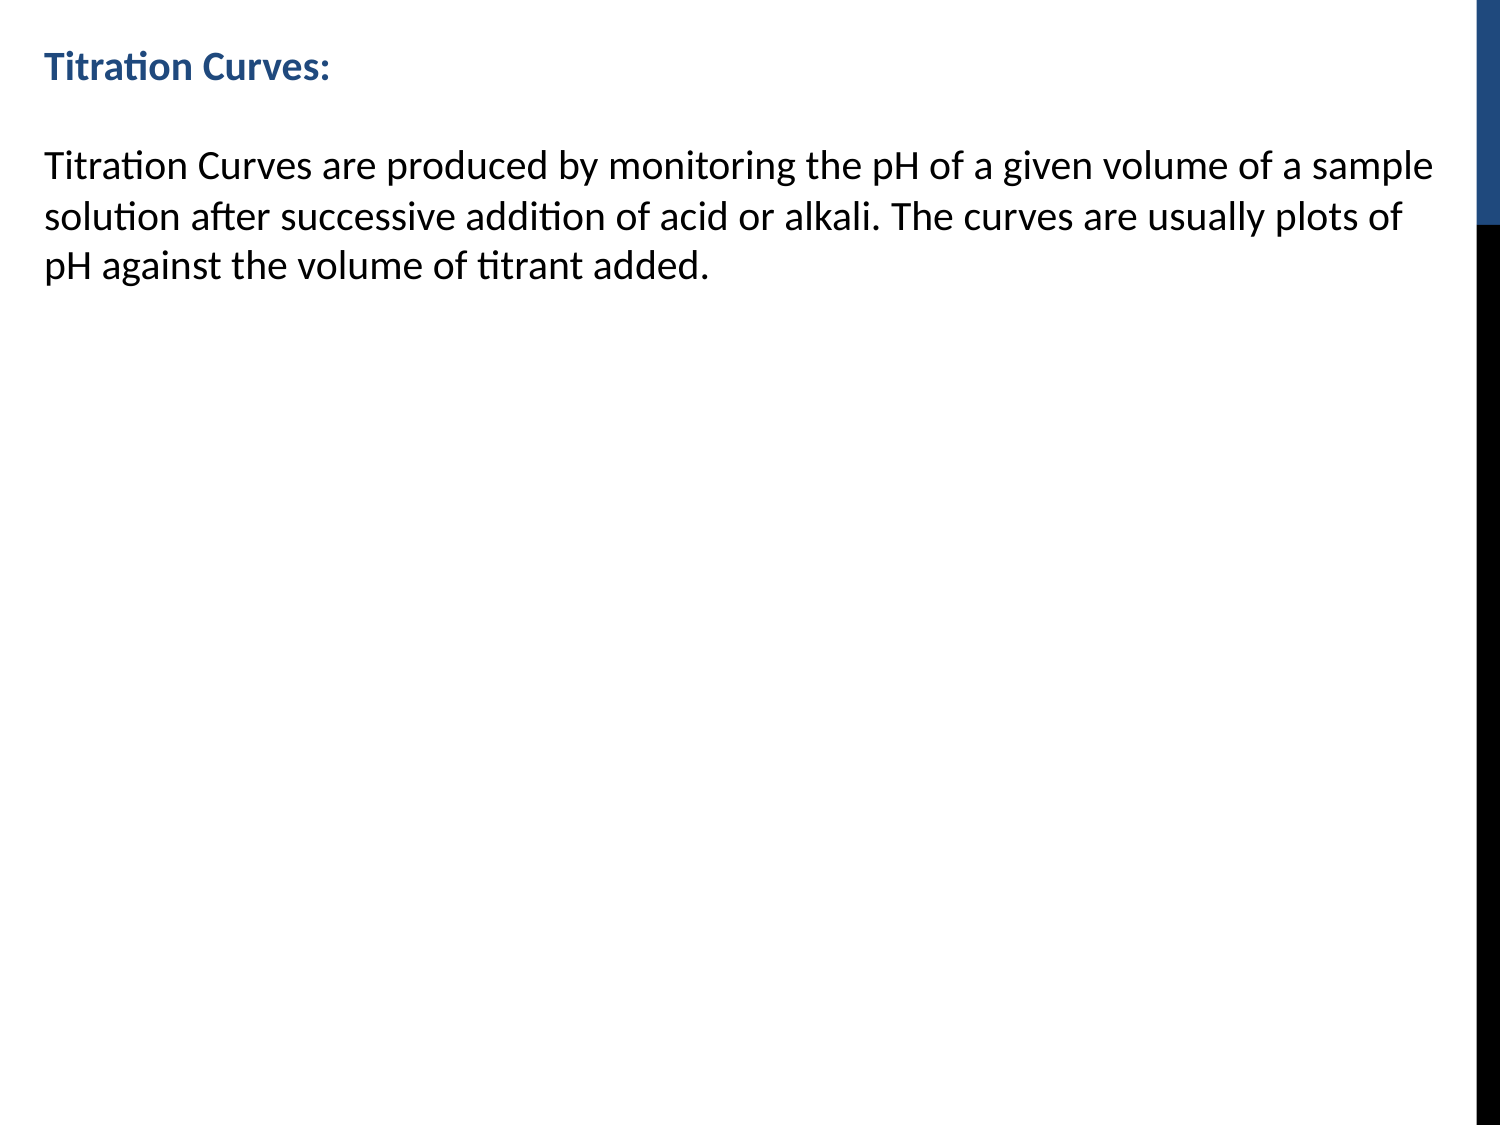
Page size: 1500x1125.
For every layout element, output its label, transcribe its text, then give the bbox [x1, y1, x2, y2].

text_box Titration Curves: Titration Curves are produced by monitoring the pH of a given volume of a sample solution after successive addition of acid or alkali. The curves are usually plots of pH against the volume of titrant added. [29, 30, 1459, 296]
